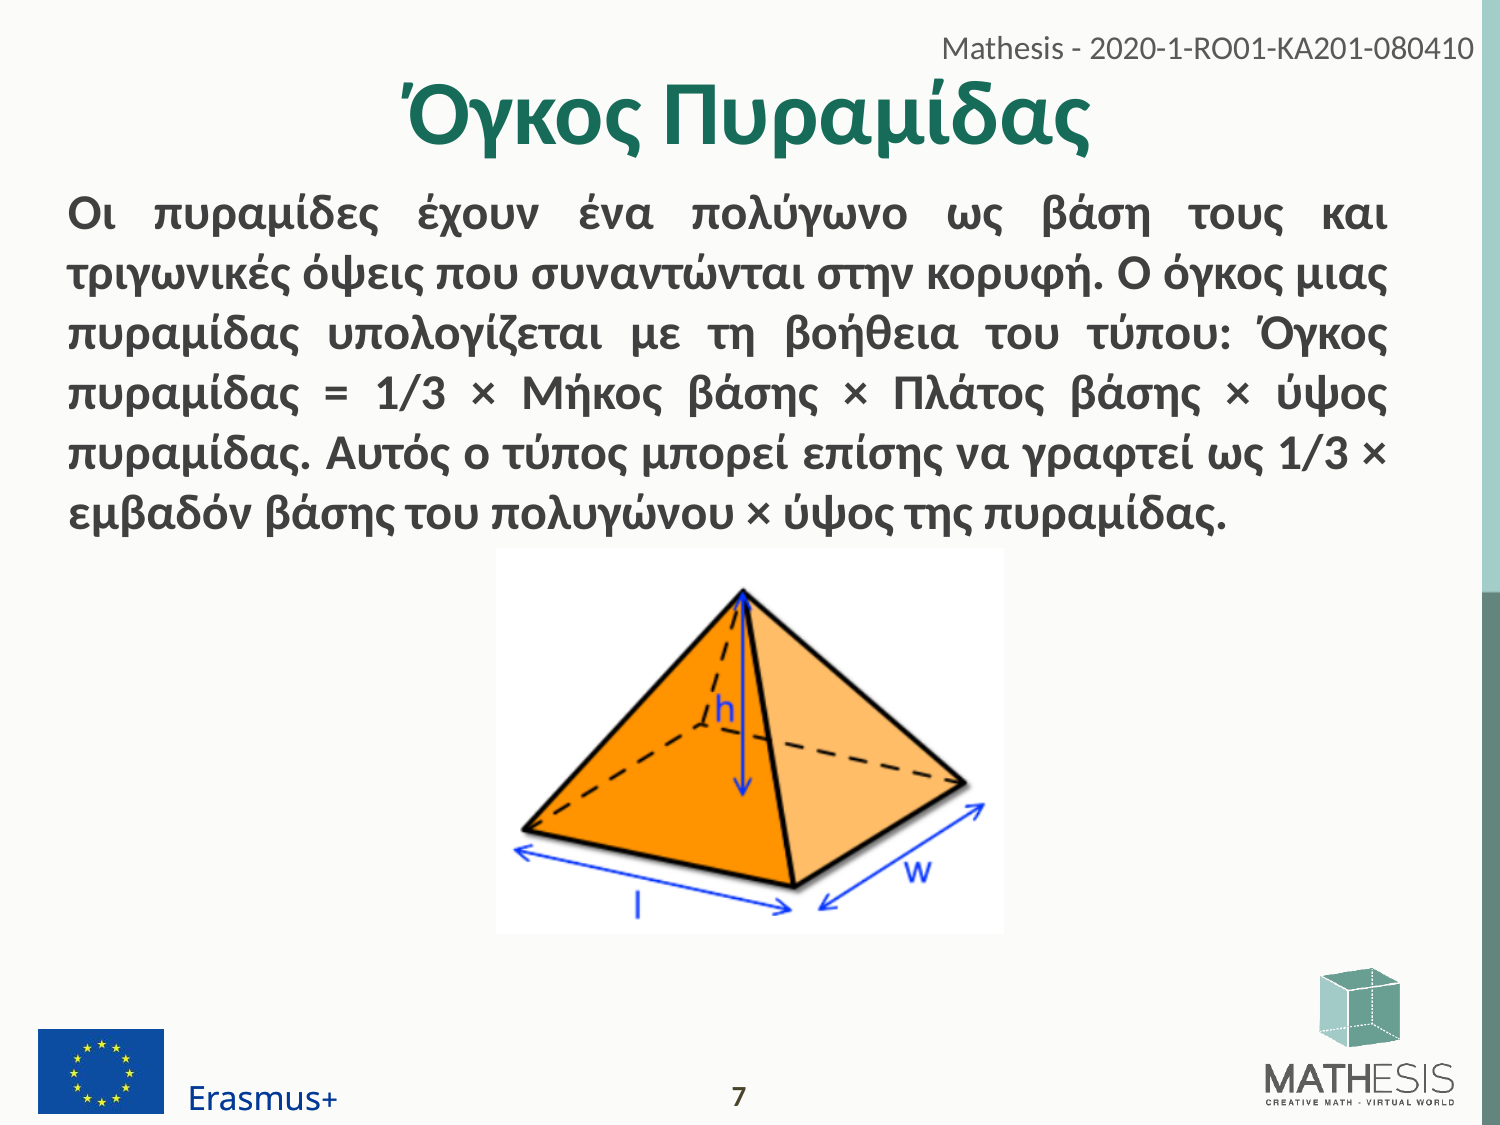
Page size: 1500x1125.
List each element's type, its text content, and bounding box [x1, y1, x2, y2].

list Οι πυραμίδες έχουν ένα πολύγωνο ως βάση τους και τριγωνικές όψεις που συναντώνται στην κορυφή. Ο όγκος μιας πυραμίδας υπολογίζεται με τη βοήθεια του τύπου: Όγκος πυραμίδας = 1/3 × Μήκος βάσης × Πλάτος βάσης × ύψος πυραμίδας. Αυτός ο τύπος μπορεί επίσης να γραφτεί ως 1/3 × εμβαδόν βάσης του πολυγώνου × ύψος της πυραμίδας. [53, 172, 1404, 915]
picture [496, 548, 1004, 935]
title Όγκος Πυραμίδας [75, 45, 1425, 233]
picture [38, 1029, 164, 1114]
